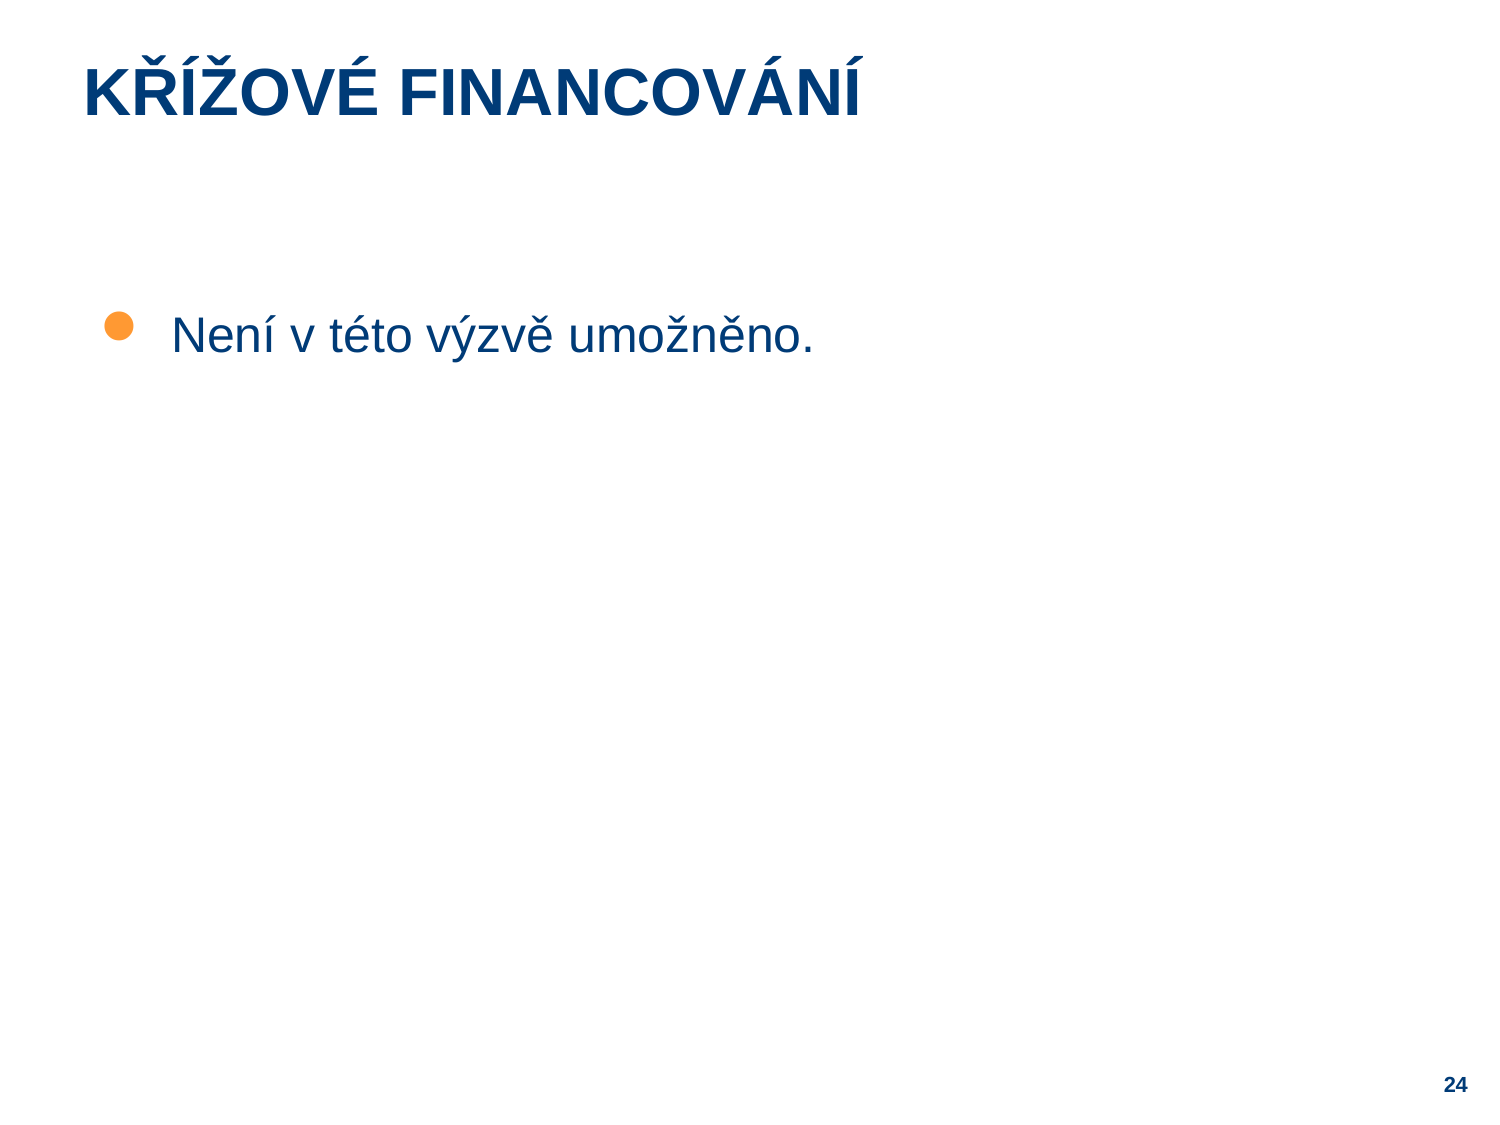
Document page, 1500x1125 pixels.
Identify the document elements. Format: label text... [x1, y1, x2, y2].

title Křížové financování [59, 0, 1441, 178]
slide_number 24 [1417, 1068, 1495, 1099]
list Není v této výzvě umožněno. [100, 302, 1424, 1012]
